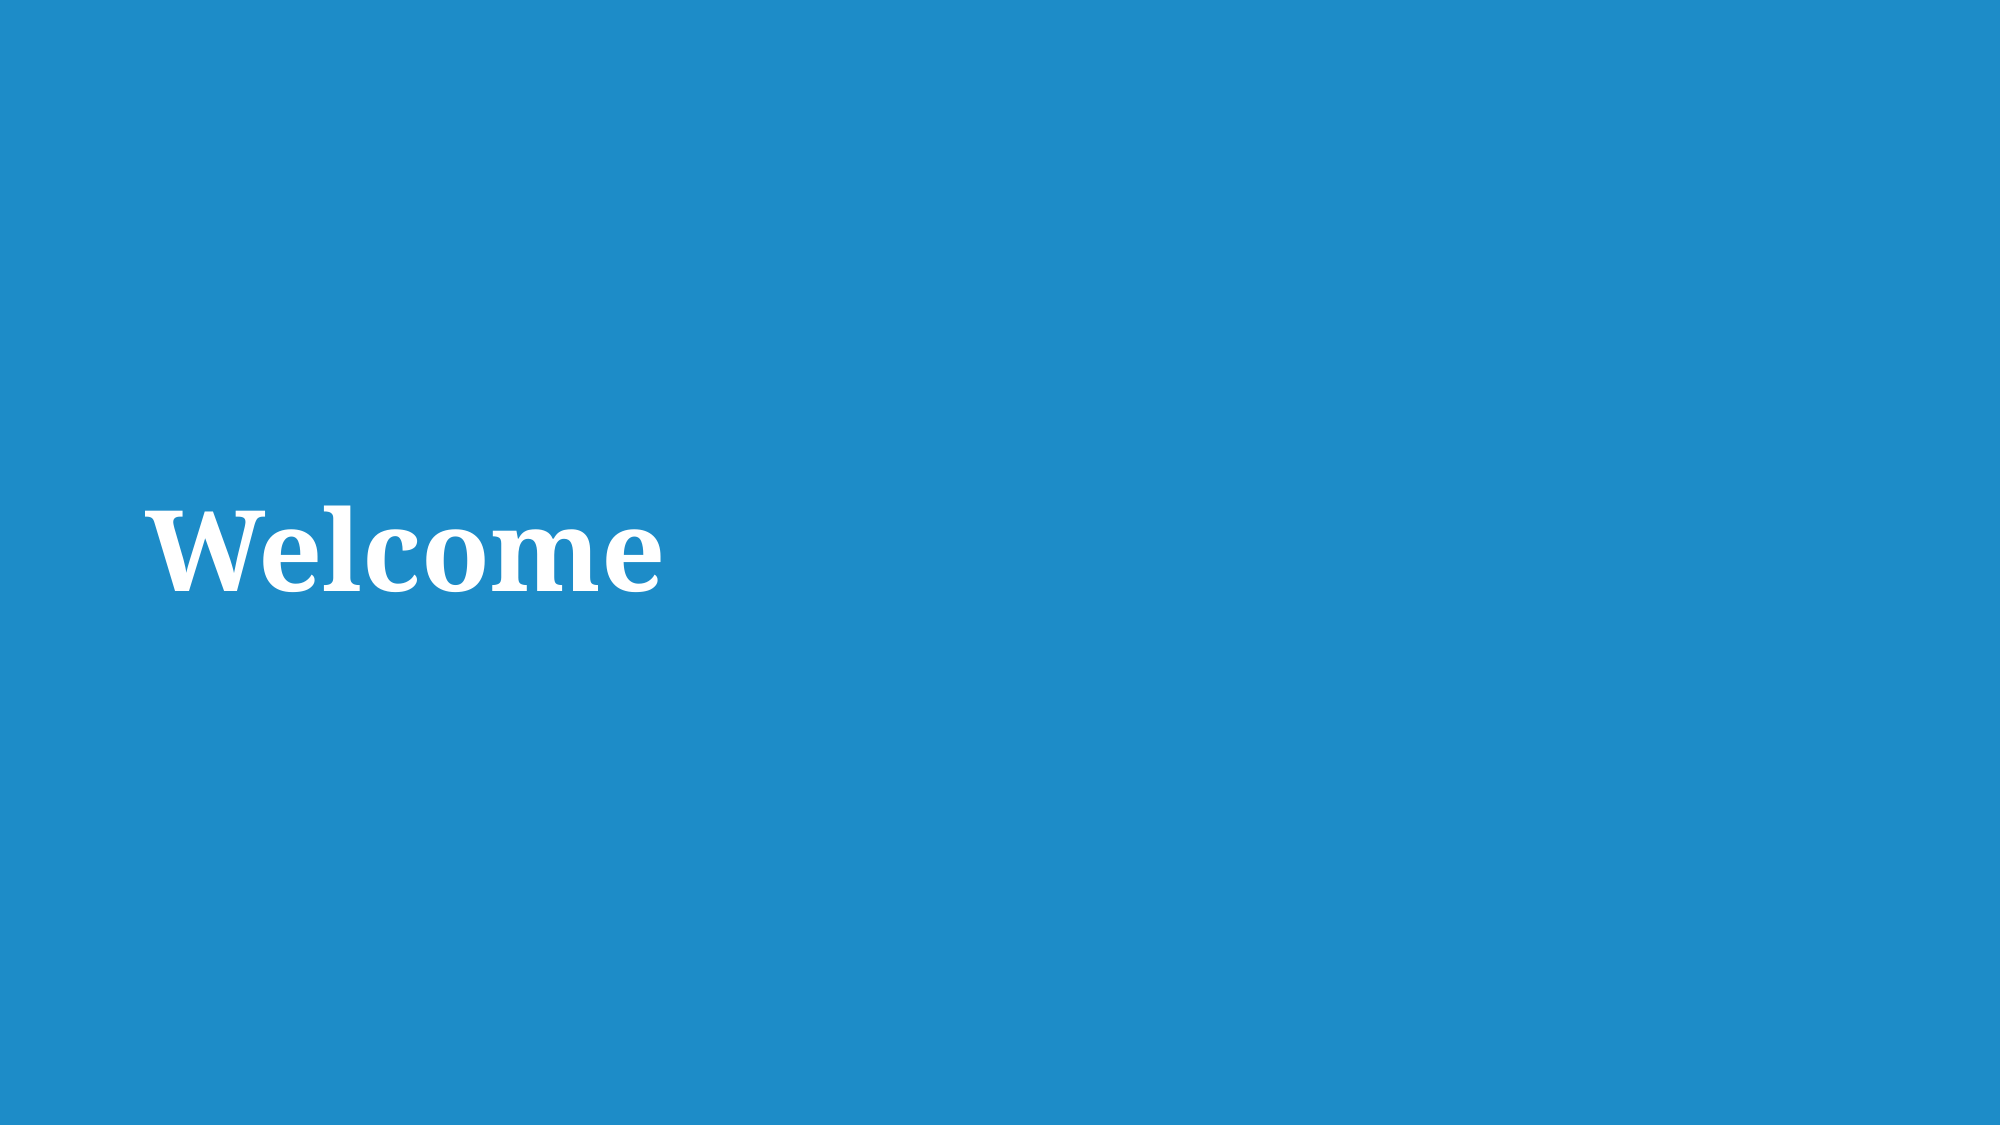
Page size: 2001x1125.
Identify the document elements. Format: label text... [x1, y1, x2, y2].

text_box Welcome [130, 508, 1102, 601]
